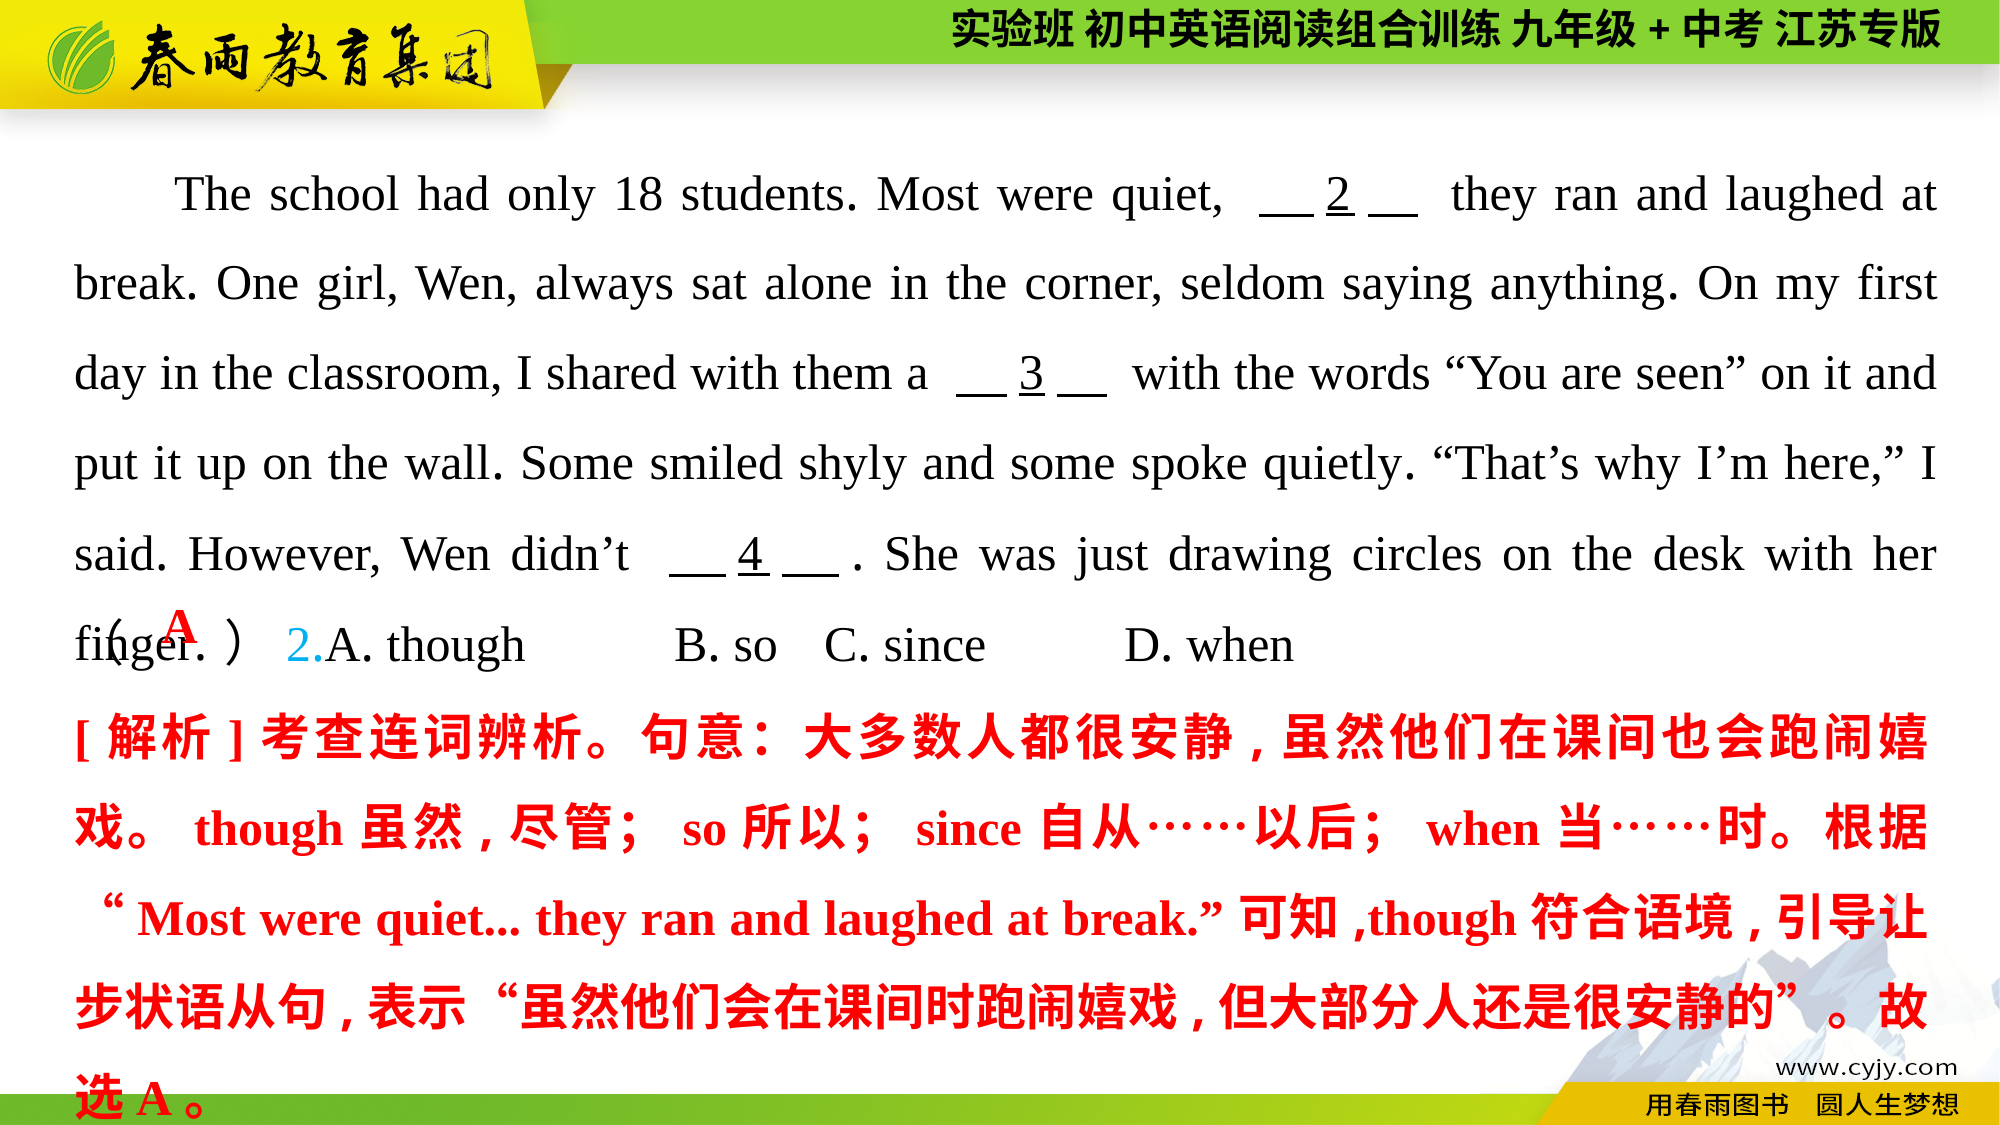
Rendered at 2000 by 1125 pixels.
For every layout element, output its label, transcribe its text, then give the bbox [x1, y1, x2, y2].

text_box [解析]考查连词辨析。句意：大多数人都很安静,虽然他们在课间也会跑闹嬉戏。though虽然,尽管；so所以；since自从……以后；when当……时。根据“Most were quiet... they ran and laughed at break.”可知,though符合语境,引导让步状语从句,表示“虽然他们会在课间时跑闹嬉戏,但大部分人还是很安静的”。故选A。 [59, 667, 1944, 1125]
list The school had only 18 students. Most were quiet, 2 they ran and laughed at break. One girl, Wen, always sat alone in the corner, seldom saying anything. On my first day in the classroom, I shared with them a 3 with the words “You are seen” on it and put it up on the wall. Some smiled shyly and some spoke quietly. “That’s why I’m here,” I said. However, Wen didn’t 4 . She was just drawing circles on the desk with her finger. [59, 122, 1953, 580]
picture [0, 0, 2000, 1125]
text_box A [146, 585, 213, 661]
text_box （ ）2.A. though B. so C. since D. when [59, 574, 1944, 667]
